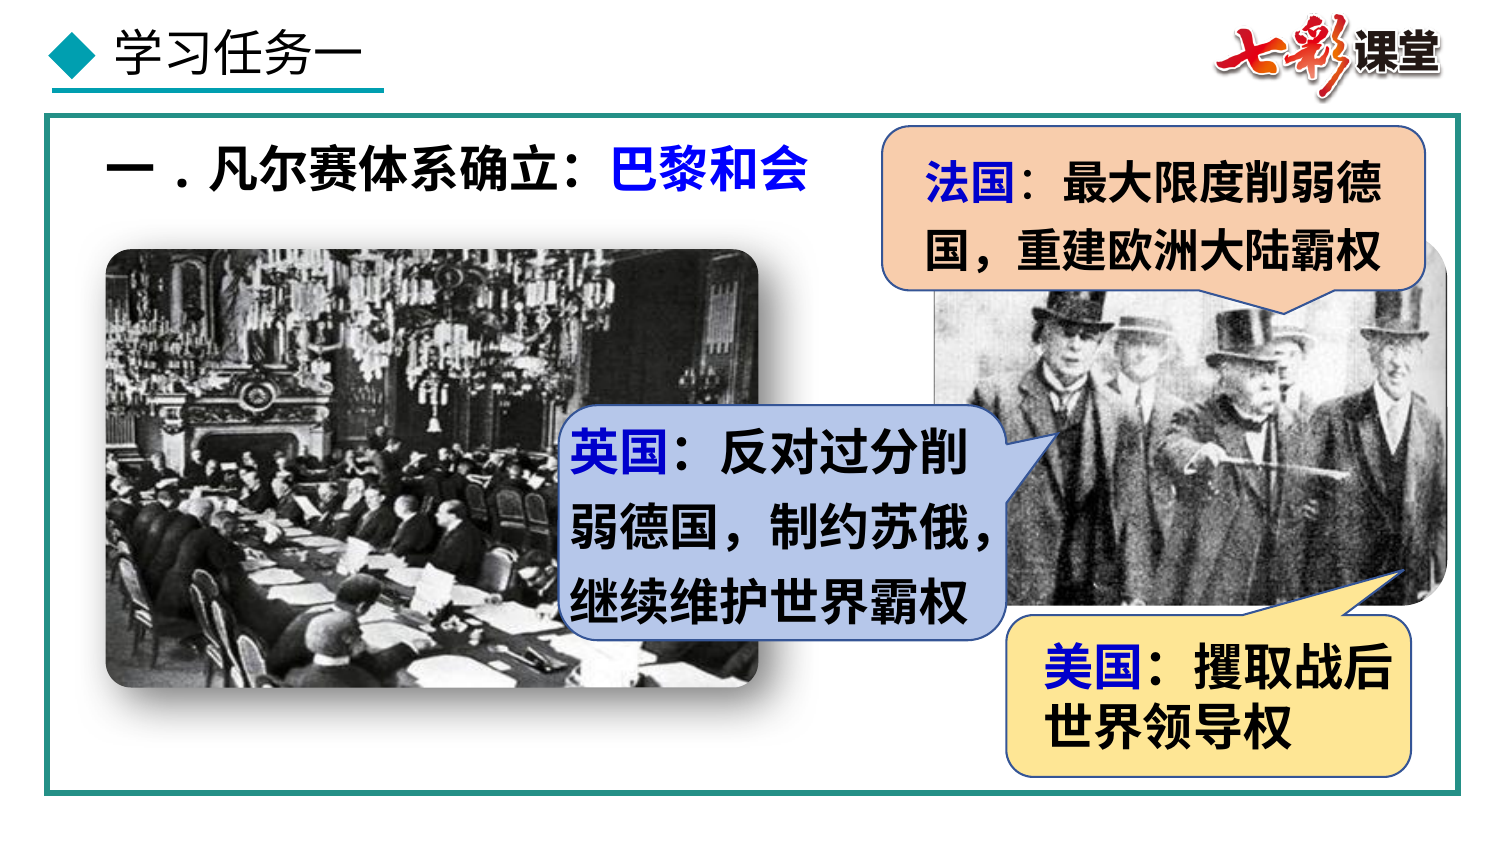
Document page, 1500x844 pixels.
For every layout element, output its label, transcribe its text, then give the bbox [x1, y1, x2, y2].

picture [1210, 8, 1447, 104]
picture [105, 248, 759, 688]
text_box [759, 637, 986, 642]
text_box 法国：最大限度削弱德国，重建欧洲大陆霸权 [881, 125, 1427, 292]
text_box [913, 54, 1263, 125]
picture [933, 233, 1448, 607]
text_box 英国：反对过分削弱德国，制约苏俄，继续维护世界霸权 [759, 399, 1007, 637]
text_box 一.凡尔赛体系确立：巴黎和会 [93, 131, 891, 203]
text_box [1005, 614, 1412, 778]
